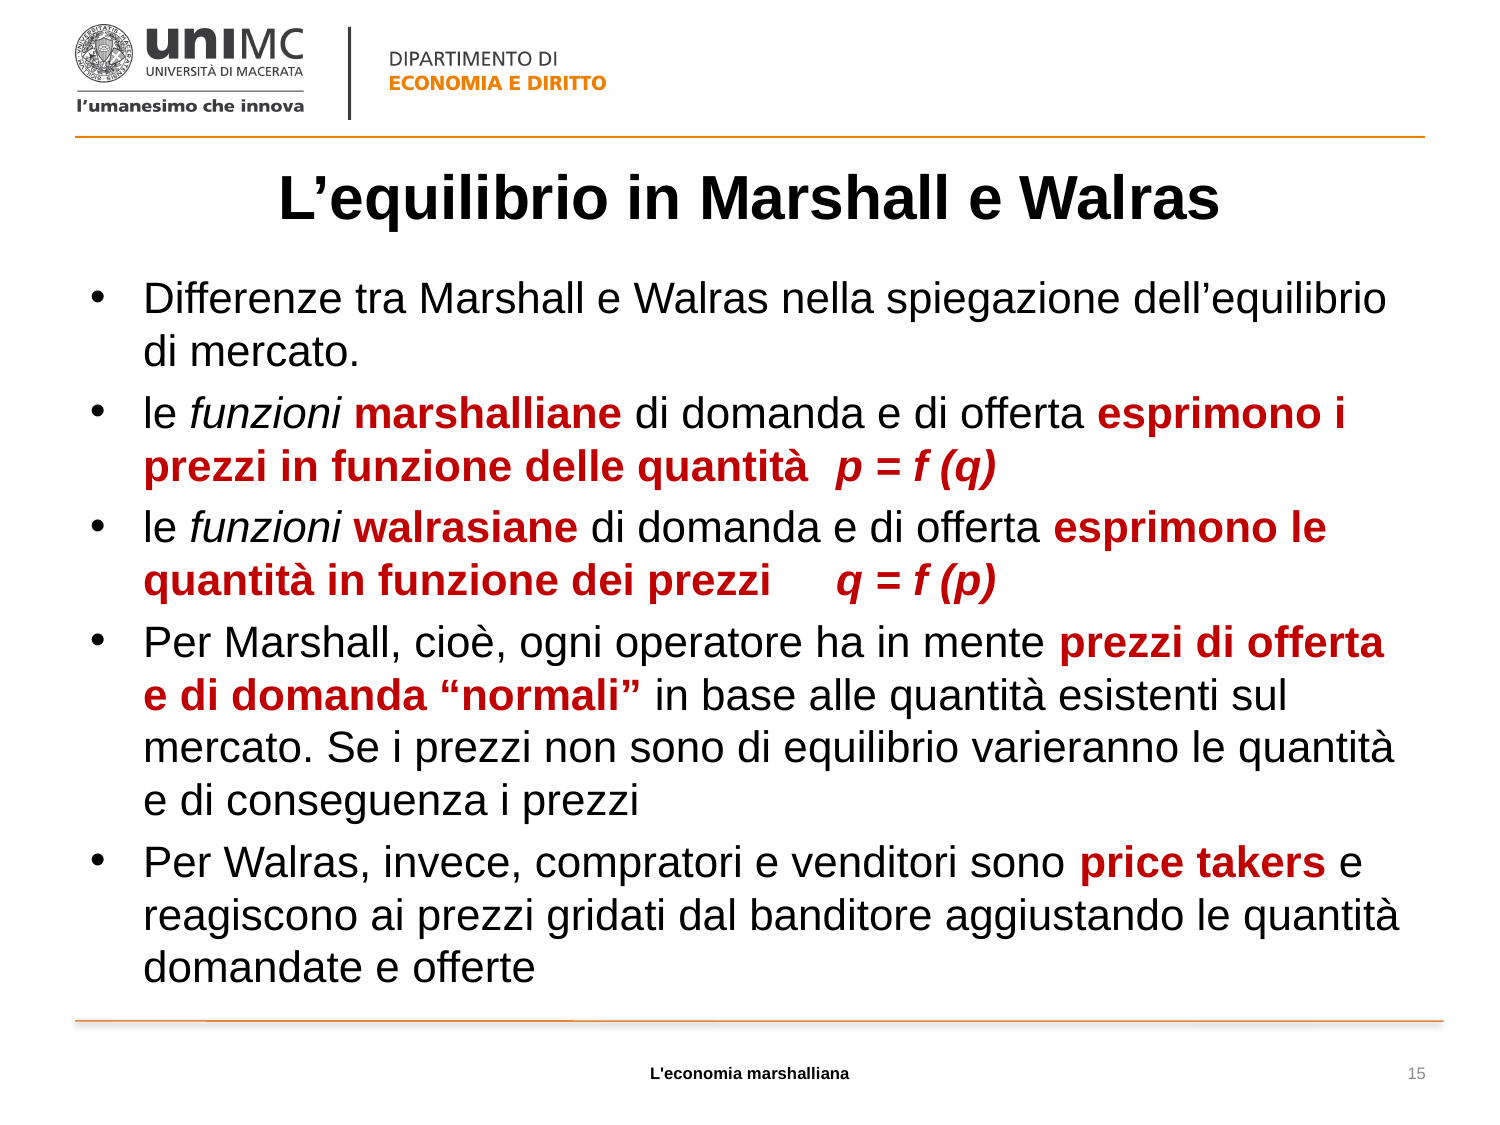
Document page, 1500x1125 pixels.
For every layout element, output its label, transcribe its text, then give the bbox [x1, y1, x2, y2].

footer L'economia marshalliana [512, 1042, 988, 1103]
picture [75, 24, 1425, 138]
title L’equilibrio in Marshall e Walras [75, 149, 1425, 241]
slide_number 15 [1091, 1042, 1442, 1103]
list Differenze tra Marshall e Walras nella spiegazione dell’equilibrio di mercato. le funzioni marshalliane di domanda e di offerta esprimono i prezzi in funzione delle quantità p = f (q) le funzioni walrasiane di domanda e di offerta esprimono le quantità in funzione dei prezzi q = f (p) Per Marshall, cioè, ogni operatore ha in mente prezzi di offerta e di domanda “normali” in base alle quantità esistenti sul mercato. Se i prezzi non sono di equilibrio varieranno le quantità e di conseguenza i prezzi Per Walras, invece, compratori e venditori sono price takers e reagiscono ai prezzi gridati dal banditore aggiustando le quantità domandate e offerte [75, 262, 1425, 1005]
